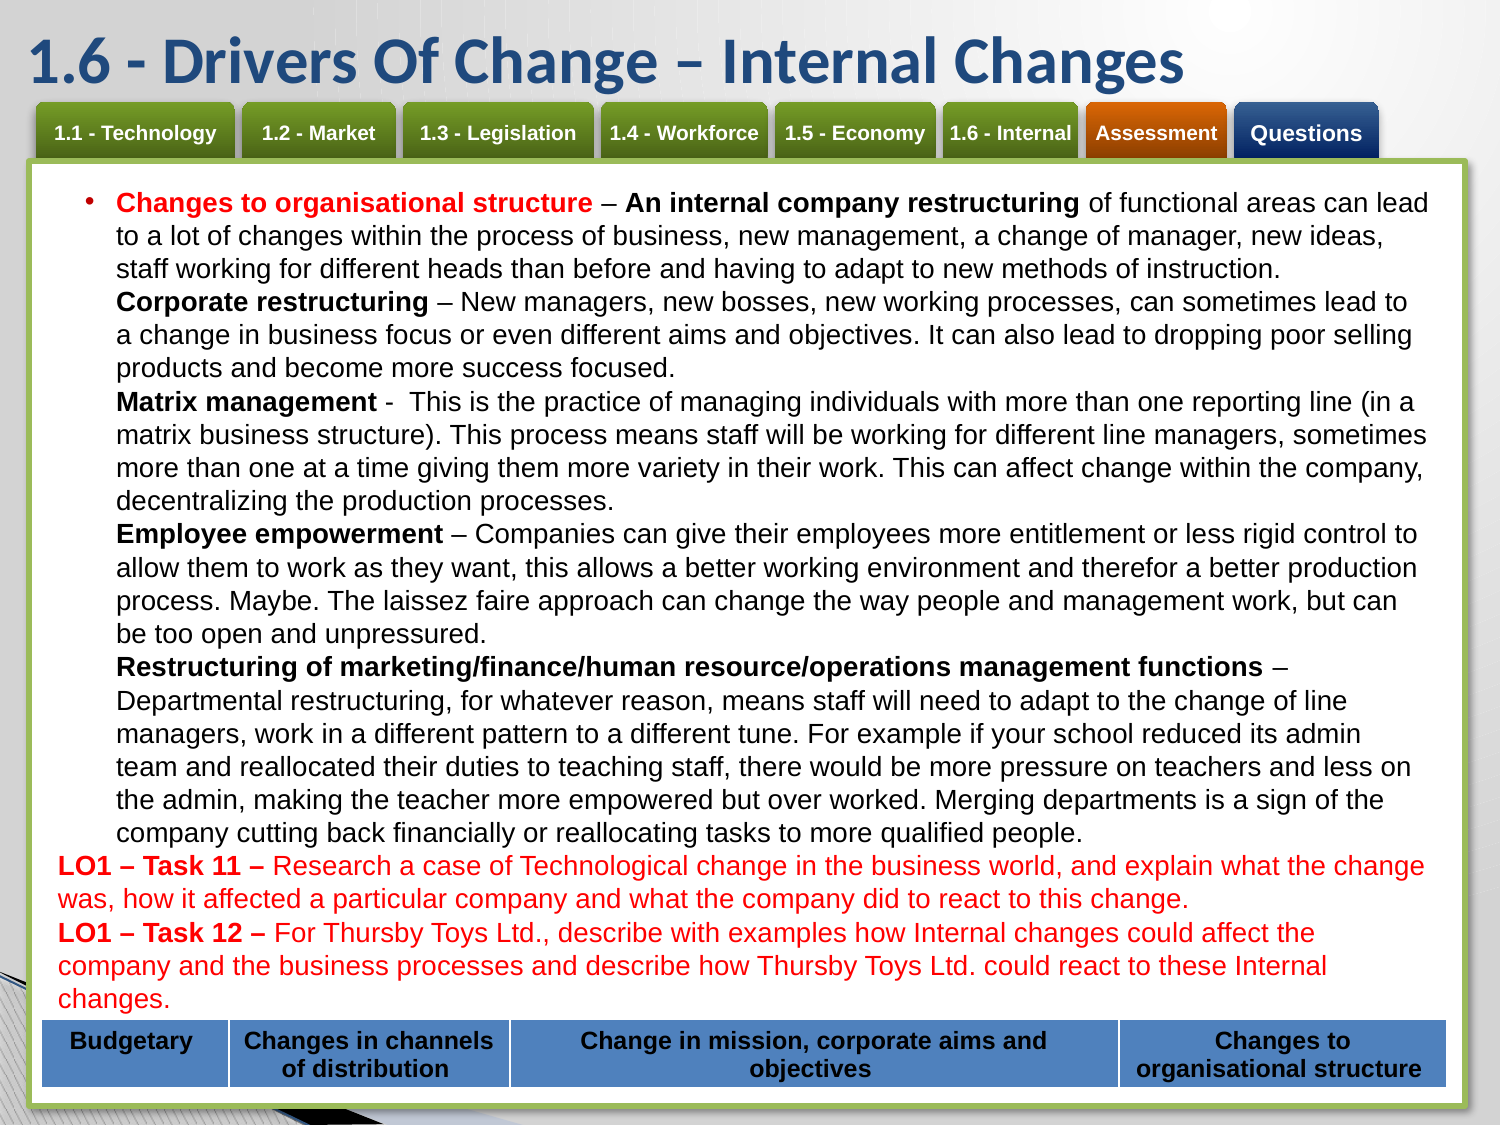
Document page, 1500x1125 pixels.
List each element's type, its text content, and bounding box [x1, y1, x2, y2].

table_header Budgetary [42, 1020, 228, 1087]
table_header Change in mission, corporate aims and objectives [511, 1020, 1118, 1087]
text_box Changes to organisational structure – An internal company restructuring of functional areas can lead to a lot of changes within the process of business, new management, a change of manager, new ideas, staff working for different heads than before and having to adapt to new methods of instruction. Corporate restructuring – New managers, new bosses, new working processes, can sometimes lead to a change in business focus or even different aims and objectives. It can also lead to dropping poor selling products and become more success focused. Matrix management - This is the practice of managing individuals with more than one reporting line (in a matrix business structure). This process means staff will be working for different line managers, sometimes more than one at a time giving them more variety in their work. This can affect change within the company, decentralizing the production processes. Employee empowerment – Companies can give their employees more entitlement or less rigid control to allow them to work as they want, this allows a better working environment and therefor a better production process. Maybe. The laissez faire approach can change the way people and management work, but can be too open and unpressured. Restructuring of marketing/finance/human resource/operations management functions – Departmental restructuring, for whatever reason, means staff will need to adapt to the change of line managers, work in a different pattern to a different tune. For example if your school reduced its admin team and reallocated their duties to teaching staff, there would be more pressure on teachers and less on the admin, making the teacher more empowered but over worked. Merging departments is a sign of the company cutting back financially or reallocating tasks to more qualified people. LO1 – Task 11 – Research a case of Technological change in the business world, and explain what the change was, how it affected a particular company and what the company did to react to this change. LO1 – Task 12 – For Thursby Toys Ltd., describe with examples how Internal changes could affect the company and the business processes and describe how Thursby Toys Ltd. could react to these Internal changes. [43, 176, 1447, 1018]
table_header Changes to organisational structure [1120, 1020, 1446, 1087]
title 1.6 - Drivers Of Change – Internal Changes [11, 11, 1465, 102]
table_header Changes in channels of distribution [230, 1020, 509, 1087]
picture [281, 1114, 303, 1125]
